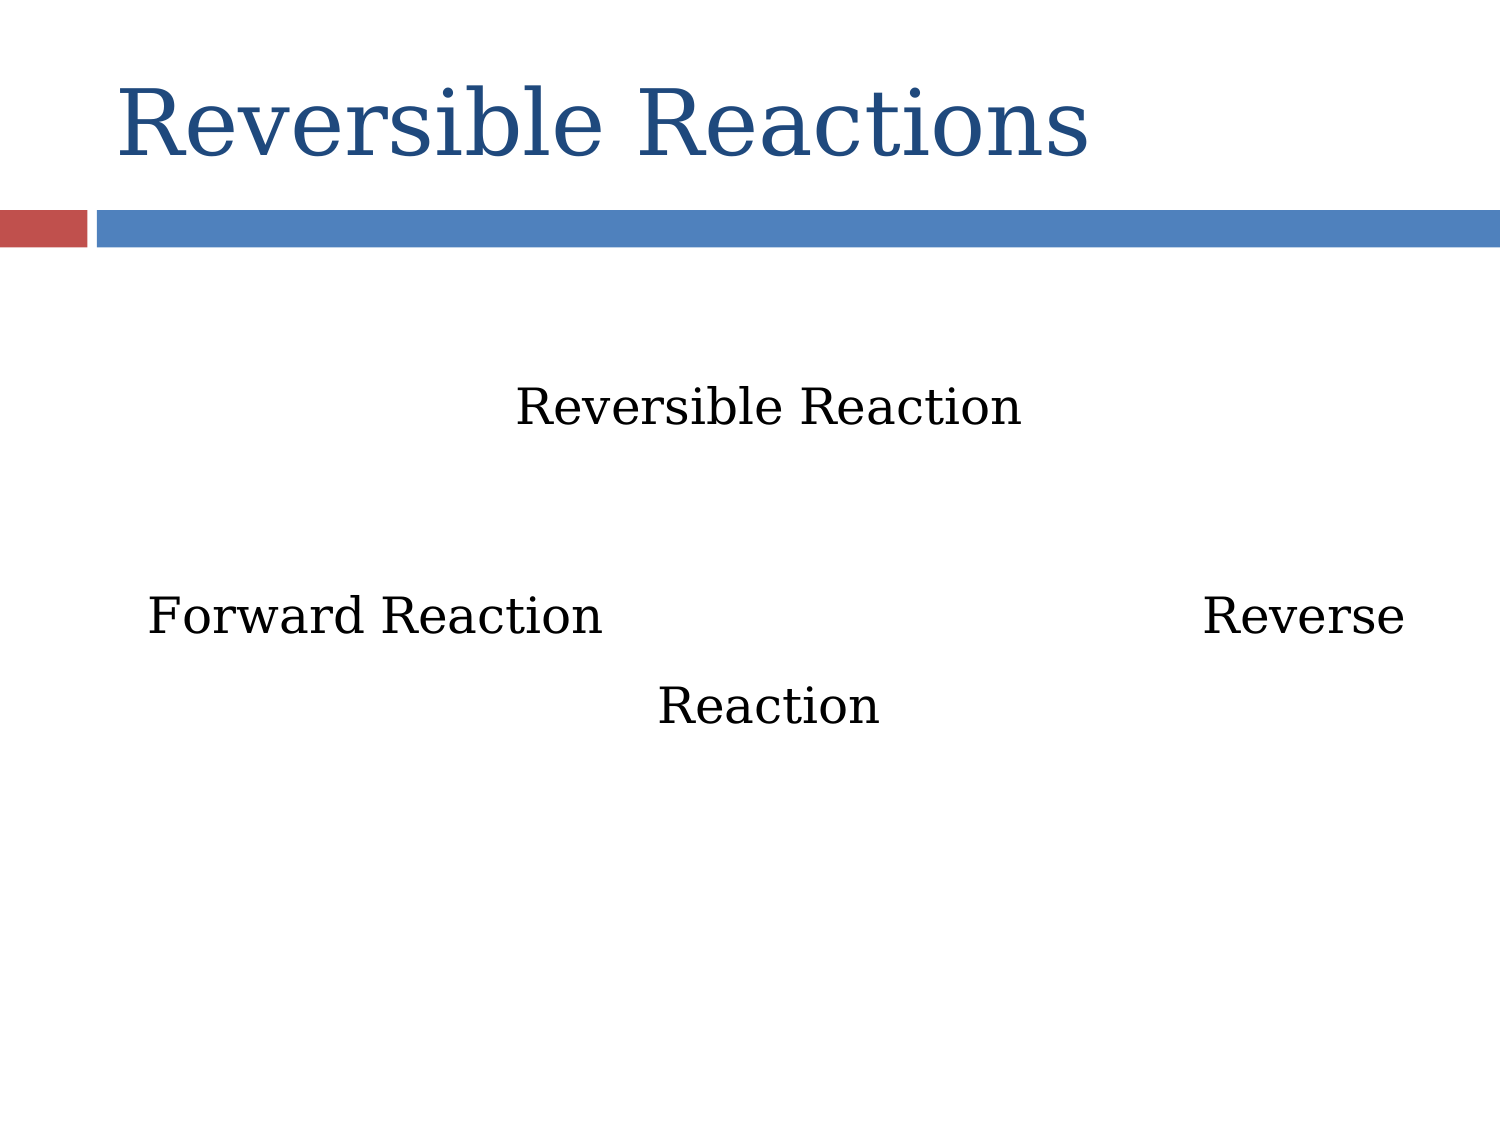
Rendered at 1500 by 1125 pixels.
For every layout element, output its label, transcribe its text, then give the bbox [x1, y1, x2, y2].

title Reversible Reactions [100, 37, 1438, 200]
